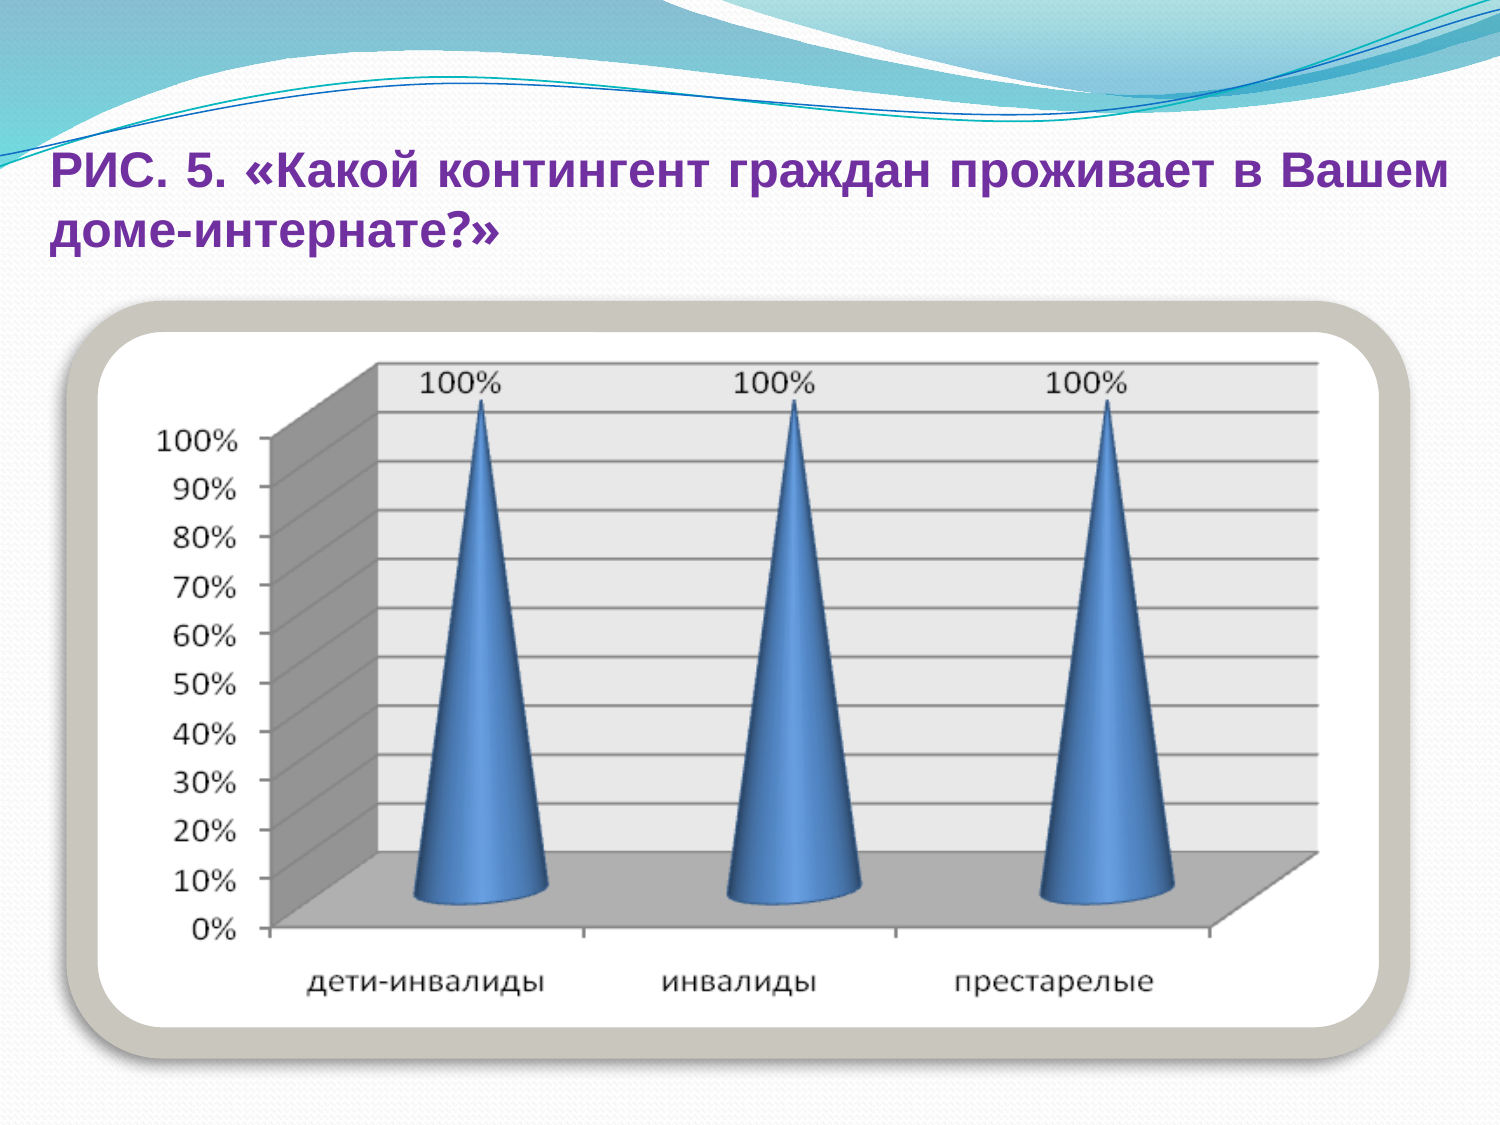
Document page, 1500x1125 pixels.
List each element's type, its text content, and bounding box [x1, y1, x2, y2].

text_box Рис. 5. «Какой контингент граждан проживает в Вашем доме-интернате?» [35, 129, 1465, 315]
picture [81, 316, 1395, 1044]
